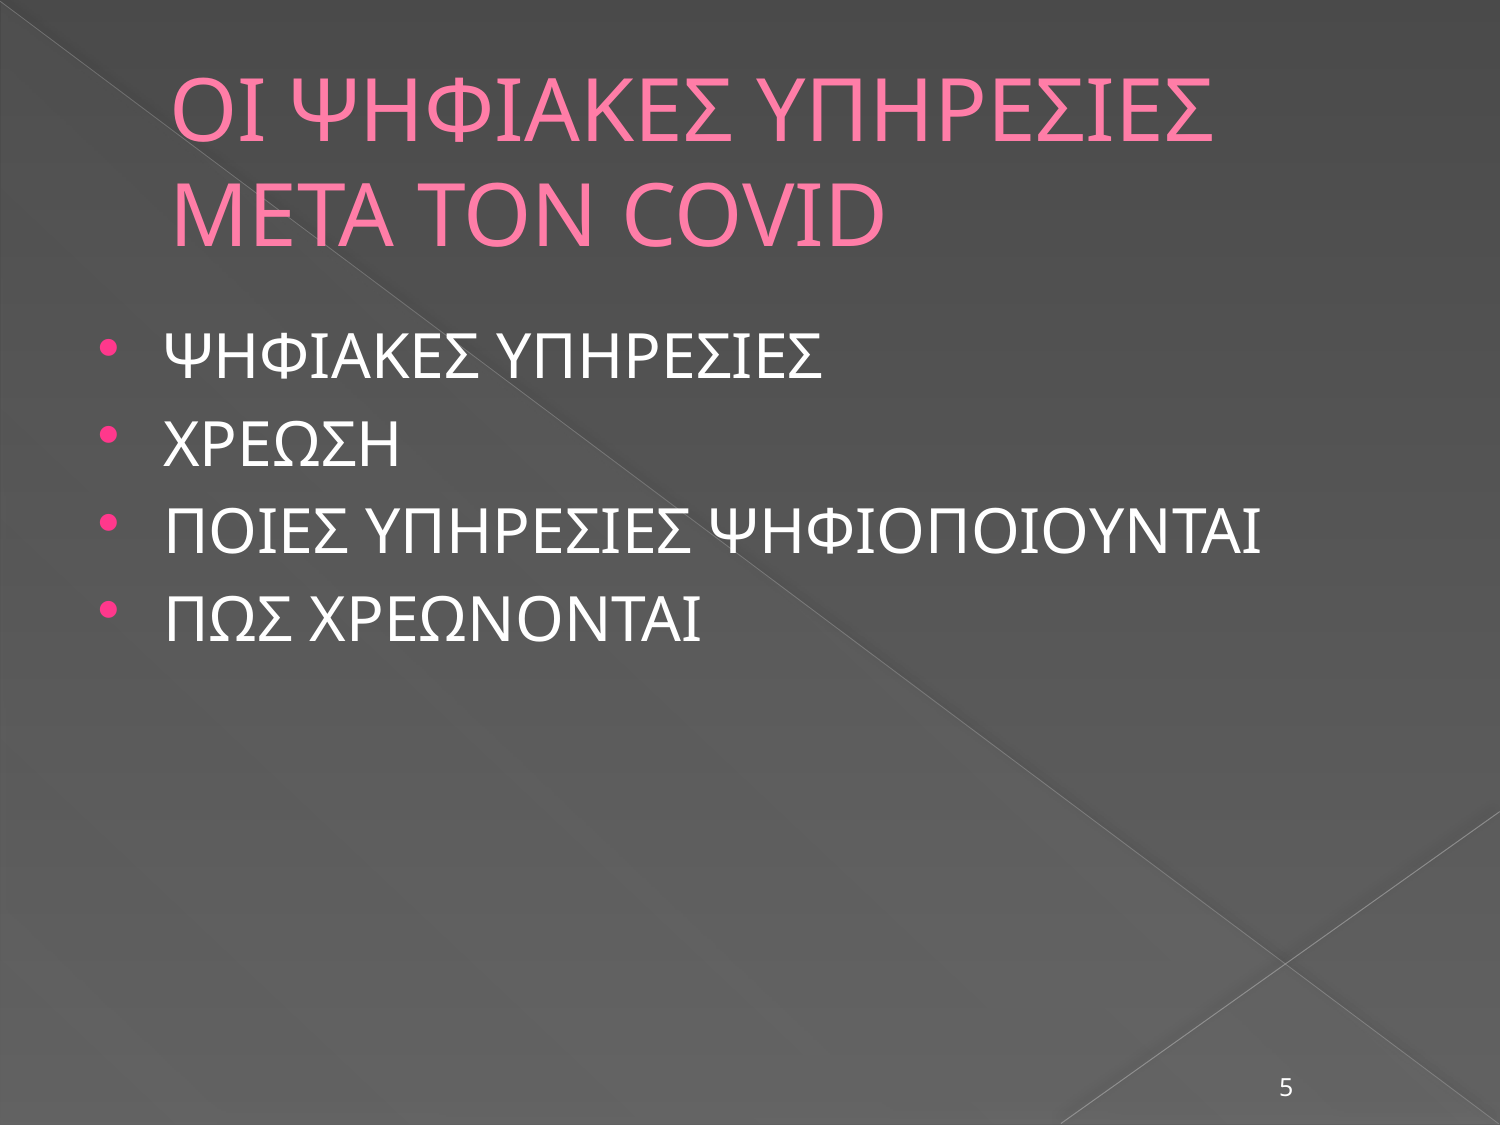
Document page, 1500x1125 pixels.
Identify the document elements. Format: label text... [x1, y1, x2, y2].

list ΨΗΦΙΑΚΕΣ ΥΠΗΡΕΣΙΕΣ ΧΡΕΩΣΗ ΠΟΙΕΣ ΥΠΗΡΕΣΙΕΣ ΨΗΦΙΟΠΟΙΟΥΝΤΑΙ ΠΩΣ ΧΡΕΩΝΟΝΤΑΙ [75, 308, 1425, 1059]
slide_number 5 [1245, 1063, 1328, 1113]
title ΟΙ ΨΗΦΙΑΚΕΣ ΥΠΗΡΕΣΙΕΣ ΜΕΤΑ ΤΟΝ COVID [75, 43, 1425, 274]
